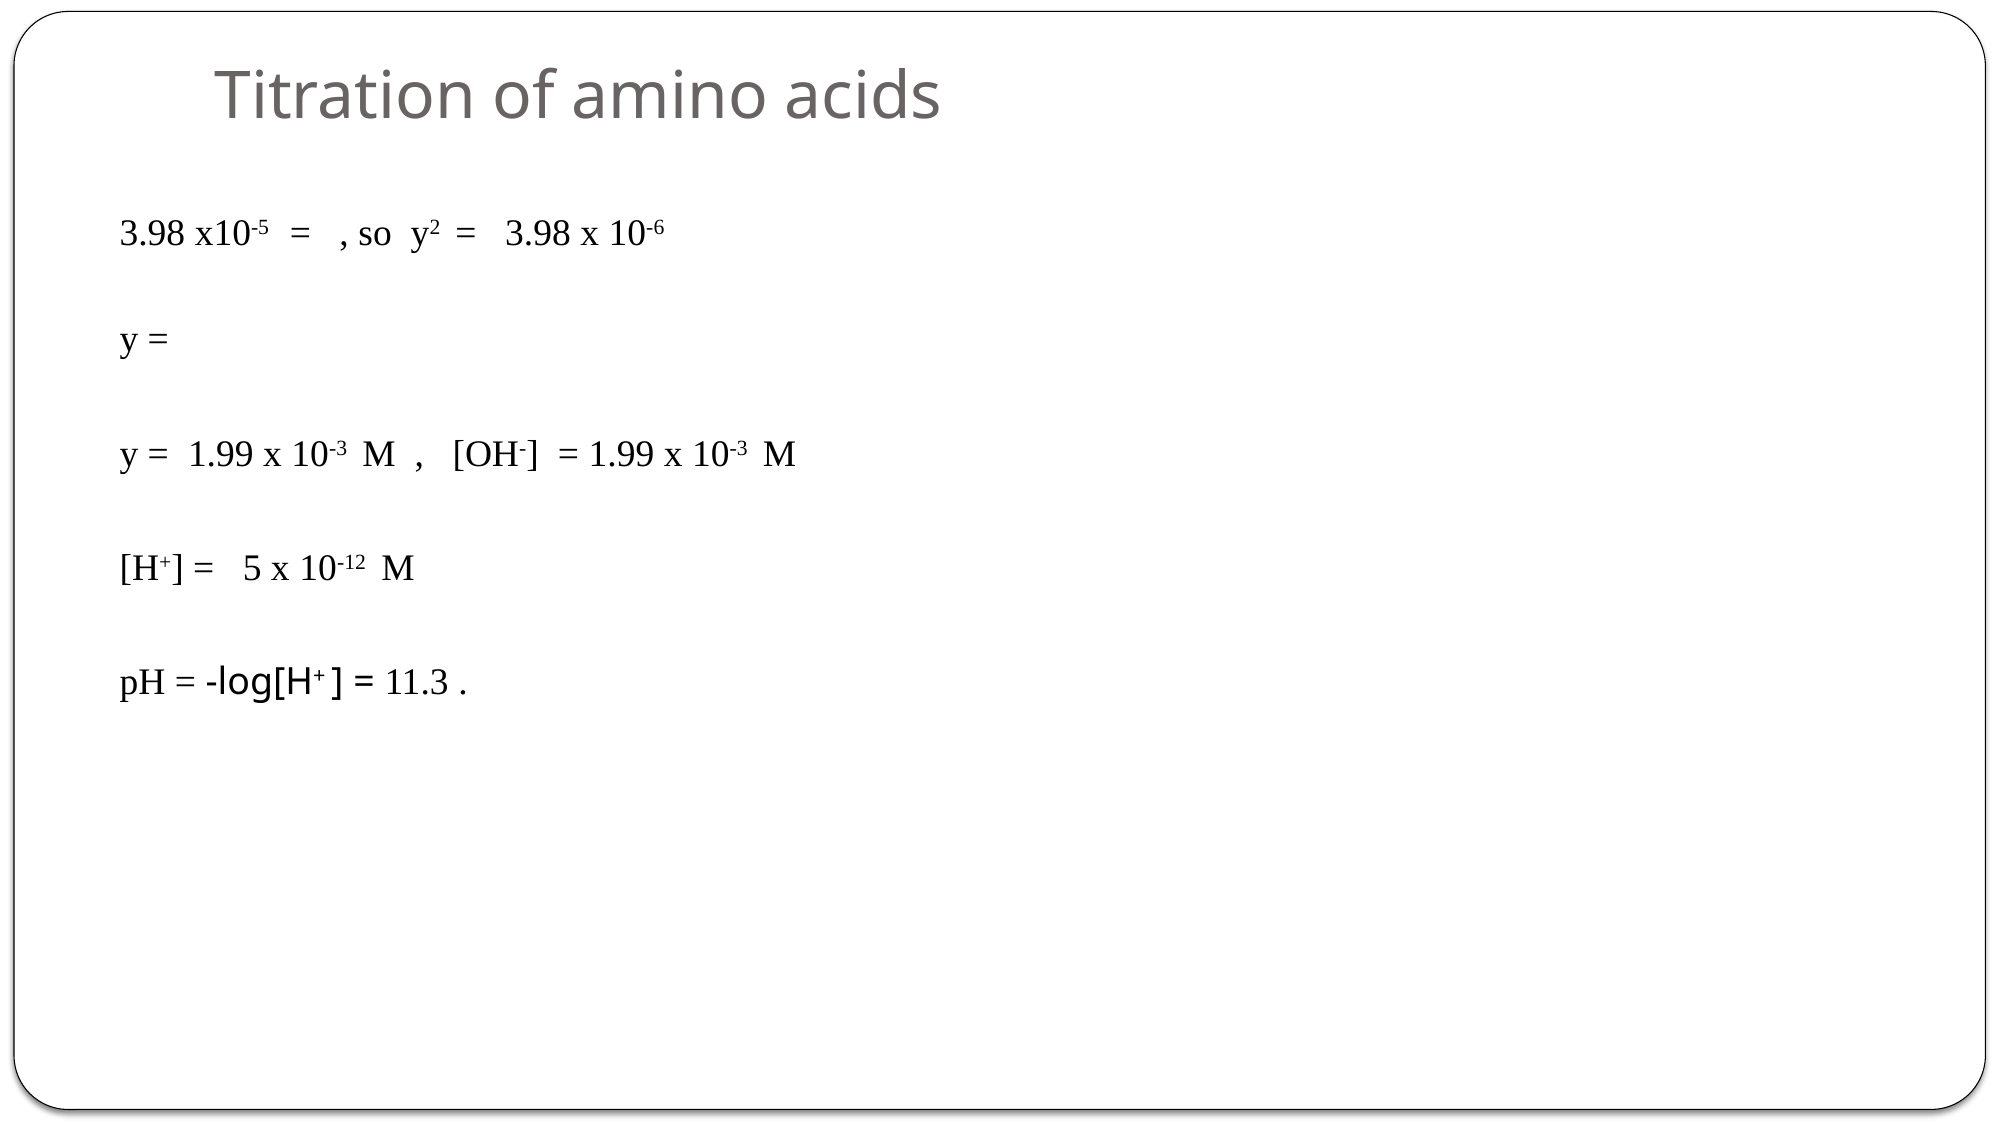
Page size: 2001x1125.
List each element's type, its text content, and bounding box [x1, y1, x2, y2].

title Titration of amino acids [200, 45, 1900, 147]
